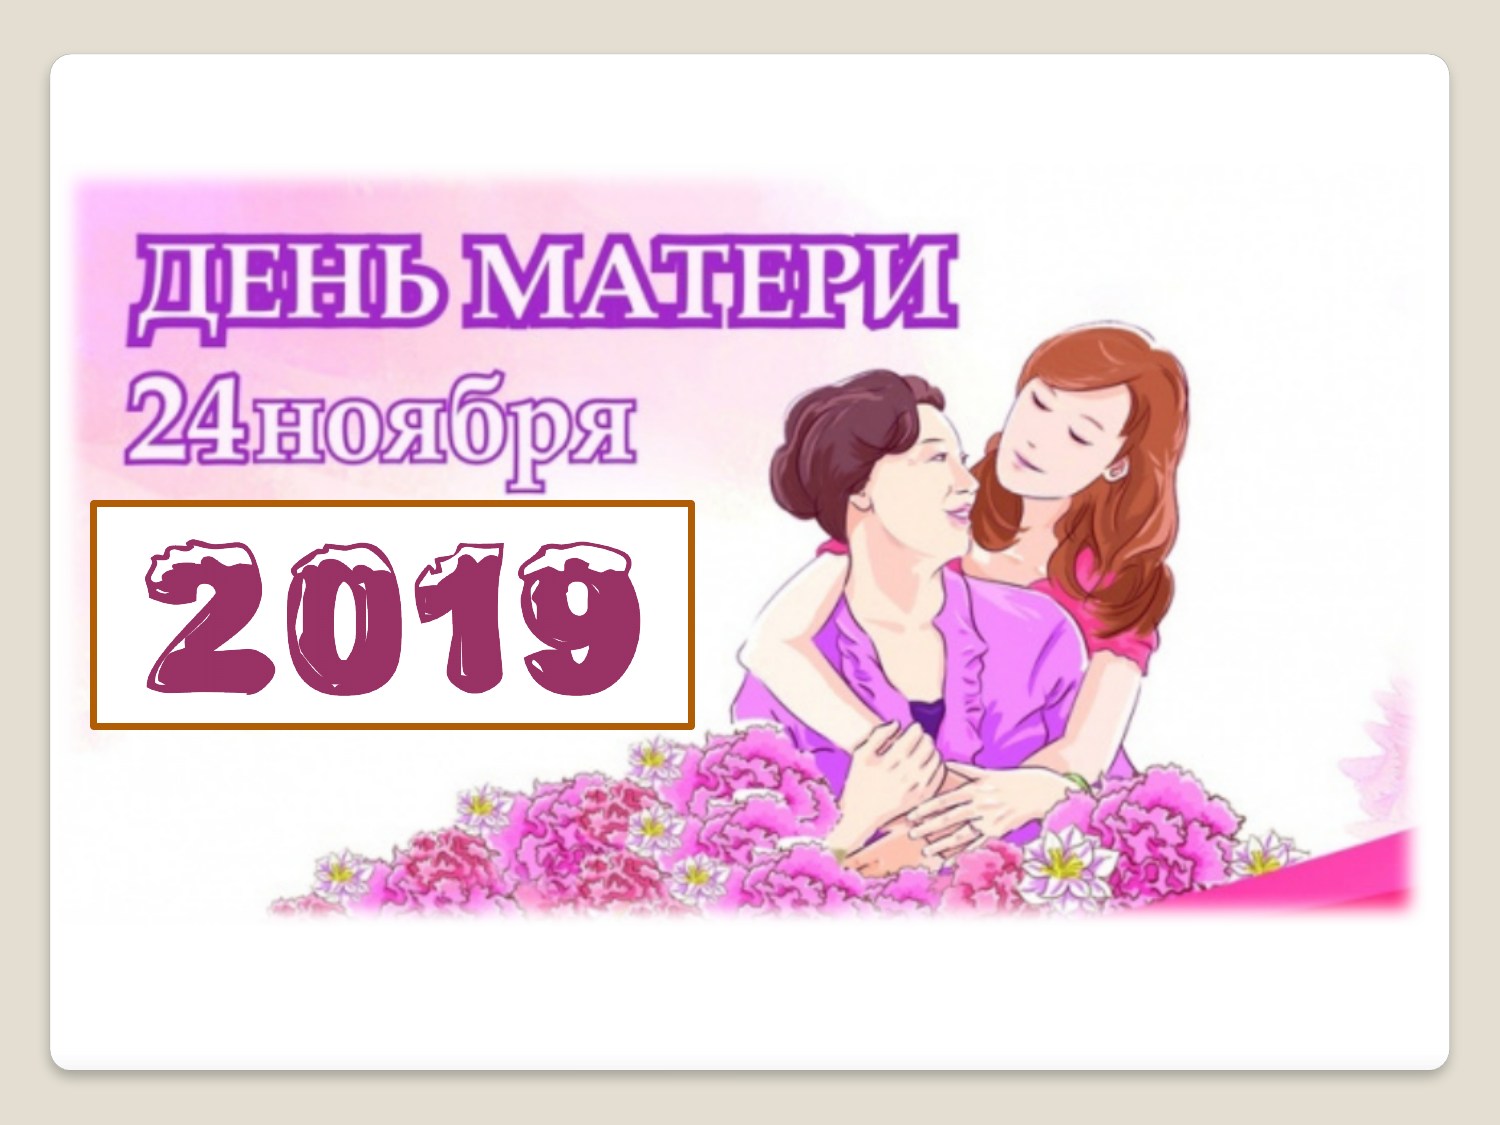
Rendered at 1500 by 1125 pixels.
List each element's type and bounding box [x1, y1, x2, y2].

picture [58, 163, 1426, 927]
